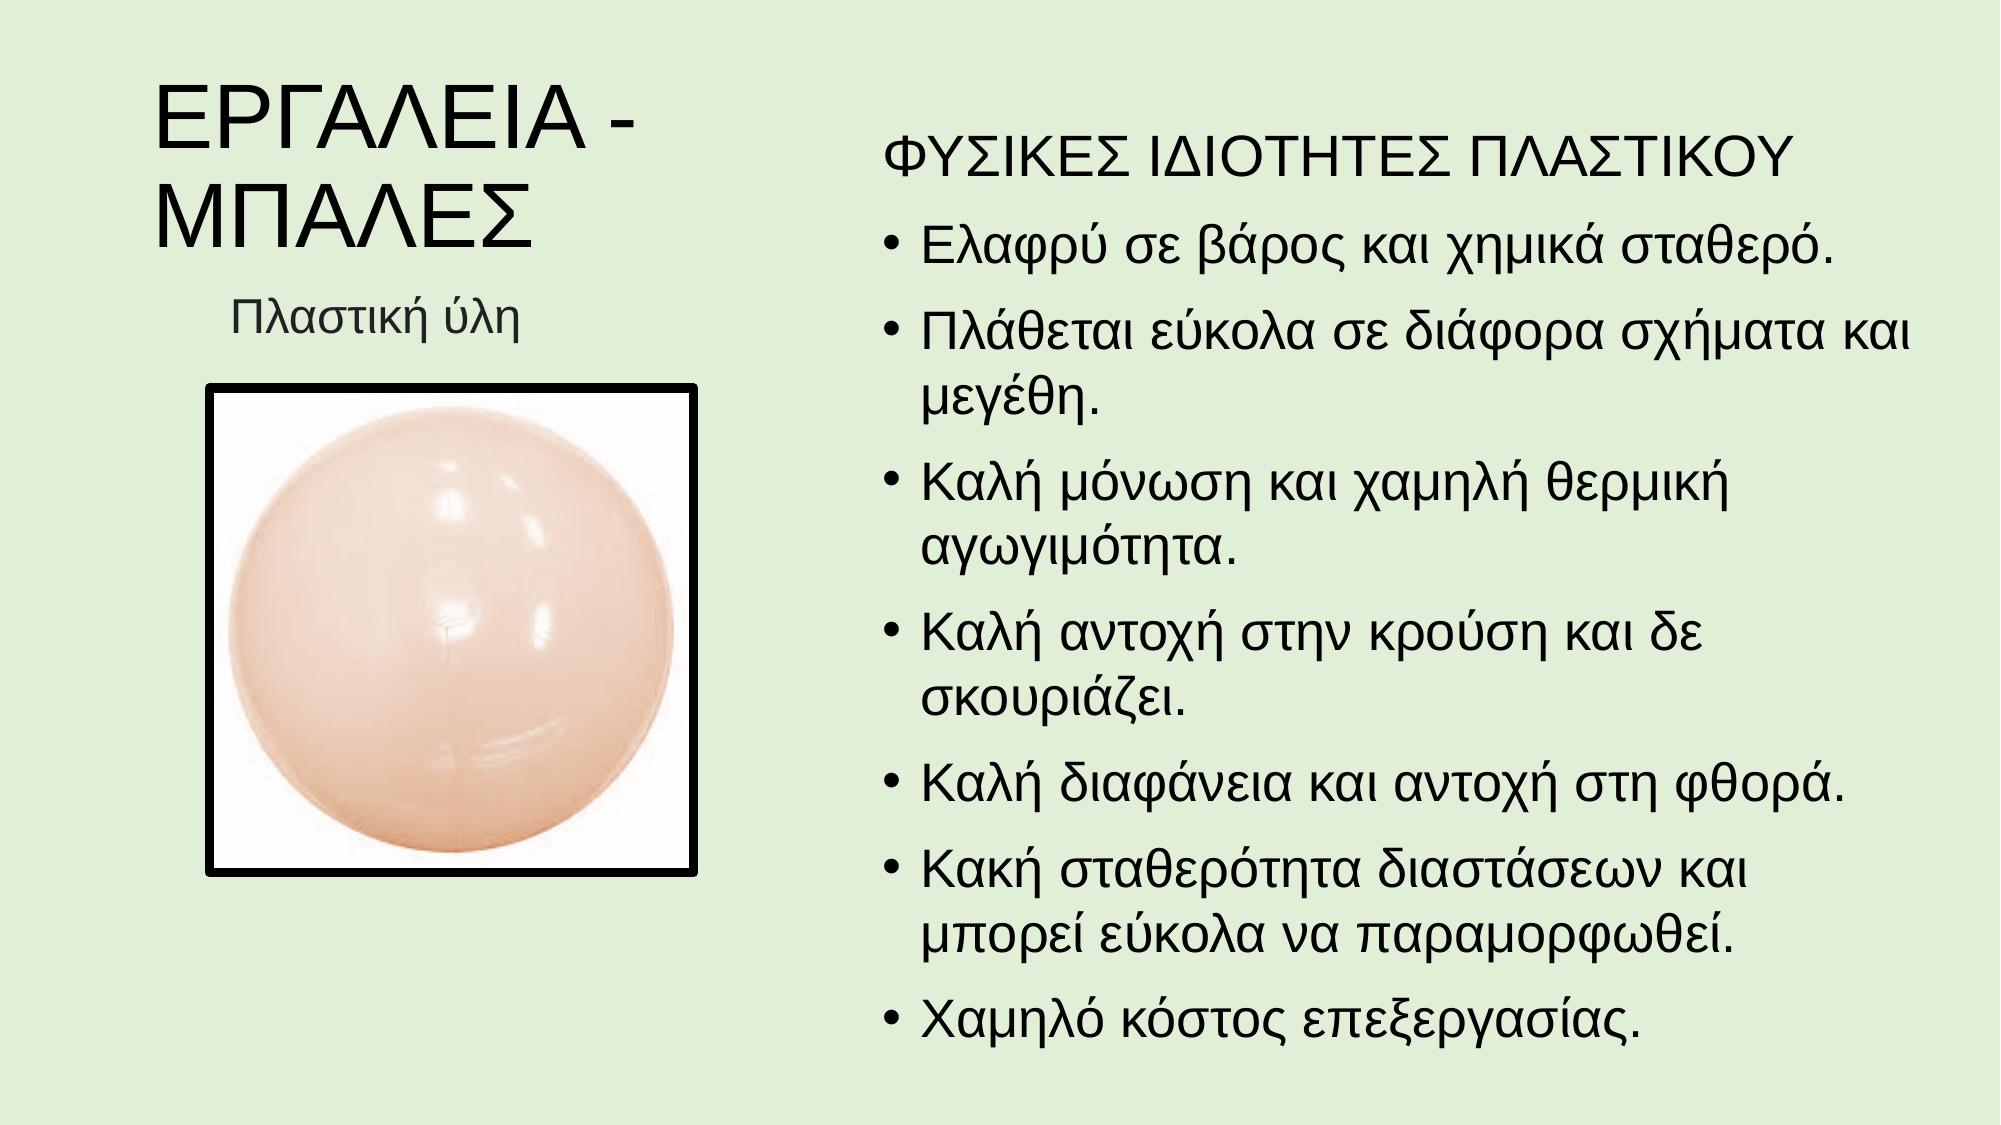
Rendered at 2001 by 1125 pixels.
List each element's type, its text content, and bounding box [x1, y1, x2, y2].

text_box ΦΥΣΙΚΕΣ ΙΔΙΟΤΗΤΕΣ ΠΛΑΣΤΙΚΟΥ Ελαφρύ σε βάρος και χημικά σταθερό. Πλάθεται εύκολα σε διάφορα σχήματα και μεγέθη. Καλή μόνωση και χαμηλή θερμική αγωγιμότητα. Καλή αντοχή στην κρούση και δε σκουριάζει. Καλή διαφάνεια και αντοχή στη φθορά. Κακή σταθερότητα διαστάσεων και μπορεί εύκολα να παραμορφωθεί. Χαμηλό κόστος επεξεργασίας. [867, 110, 1936, 1039]
title ΕΡΓΑΛΕΙΑ - ΜΠΑΛΕΣ [137, 59, 881, 278]
list Πλαστική ύλη [214, 277, 560, 391]
picture [213, 392, 690, 869]
